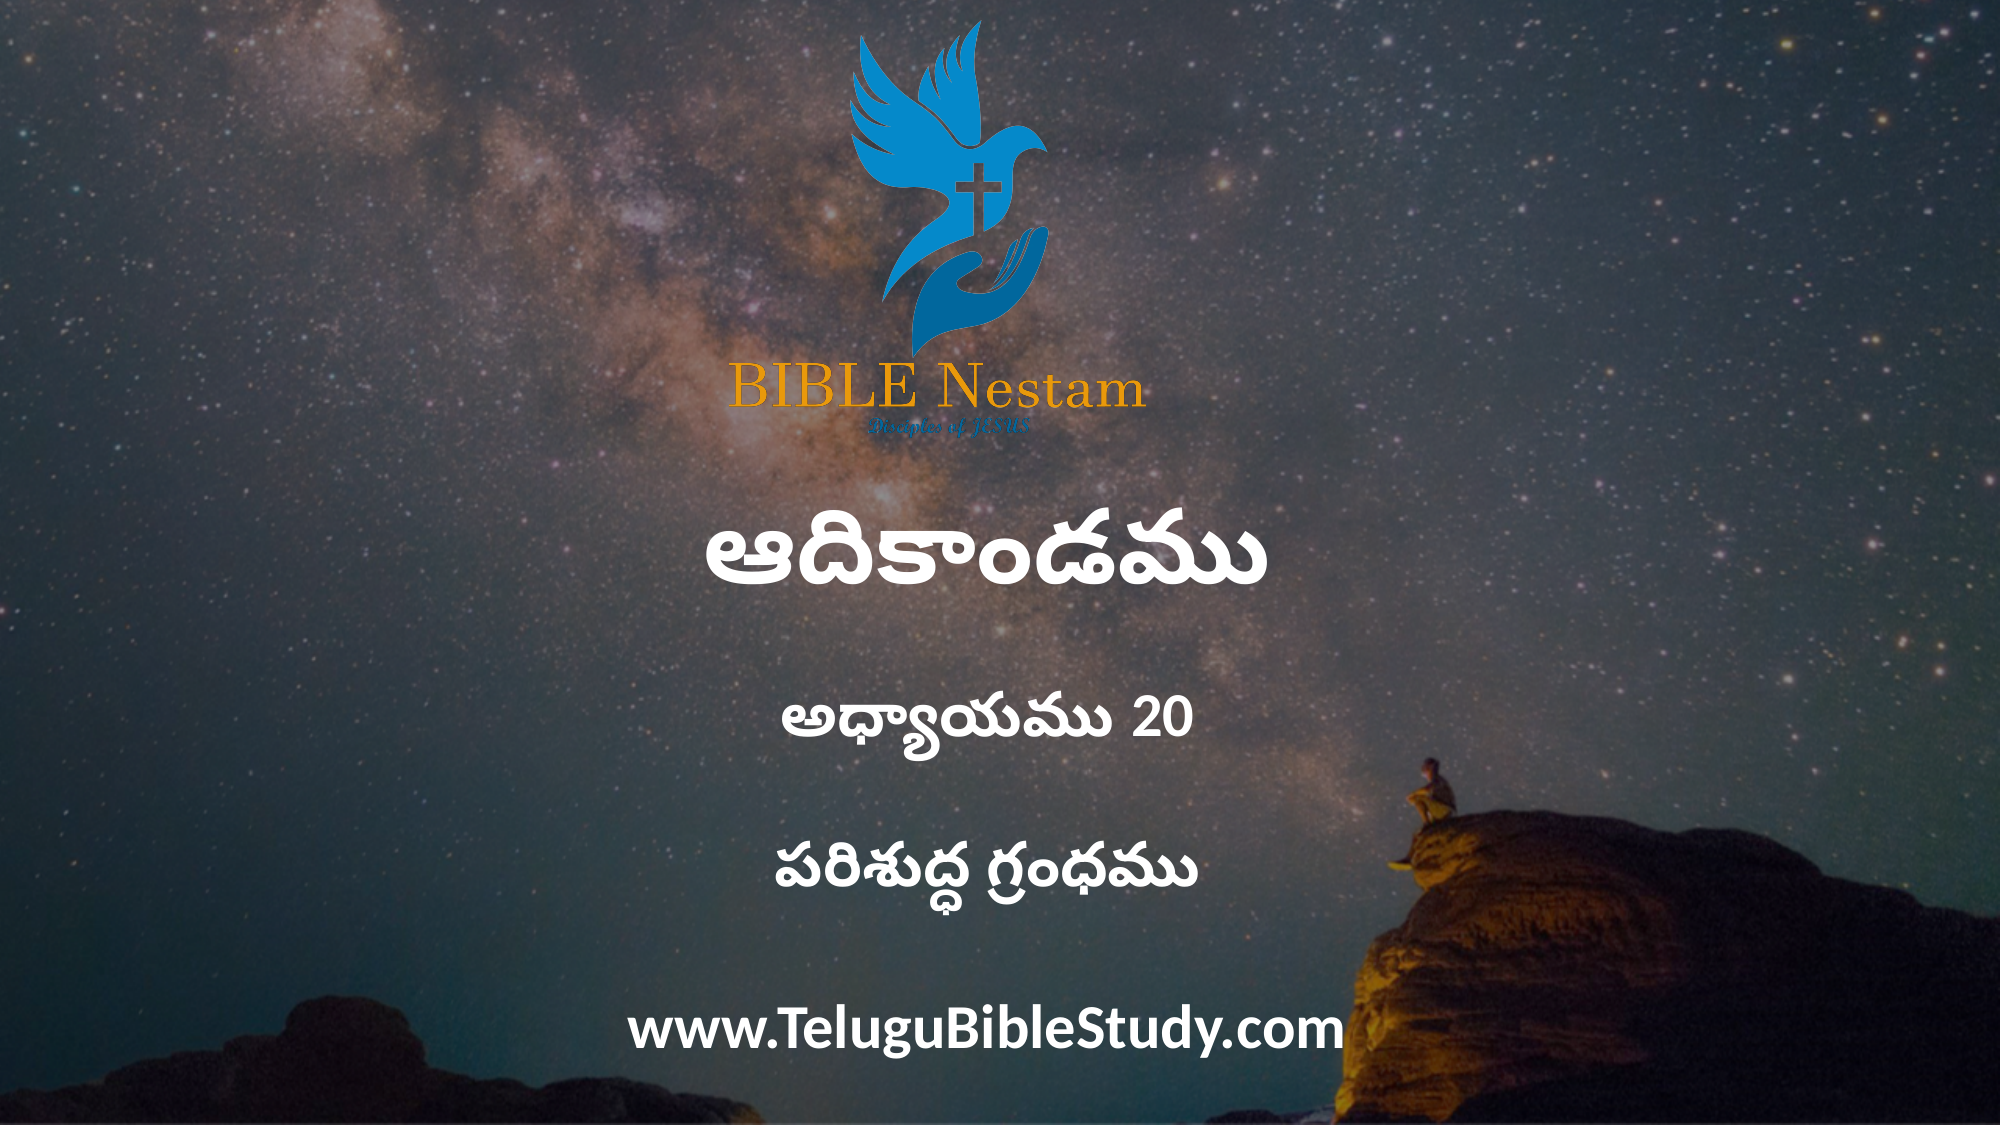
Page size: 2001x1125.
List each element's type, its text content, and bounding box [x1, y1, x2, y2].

title ఆదికాండము [50, 437, 1925, 646]
picture [0, 0, 2000, 1125]
subtitle అధ్యాయము 20 పరిశుద్ధ గ్రంధము www.TeluguBibleStudy.com [50, 666, 1925, 1084]
